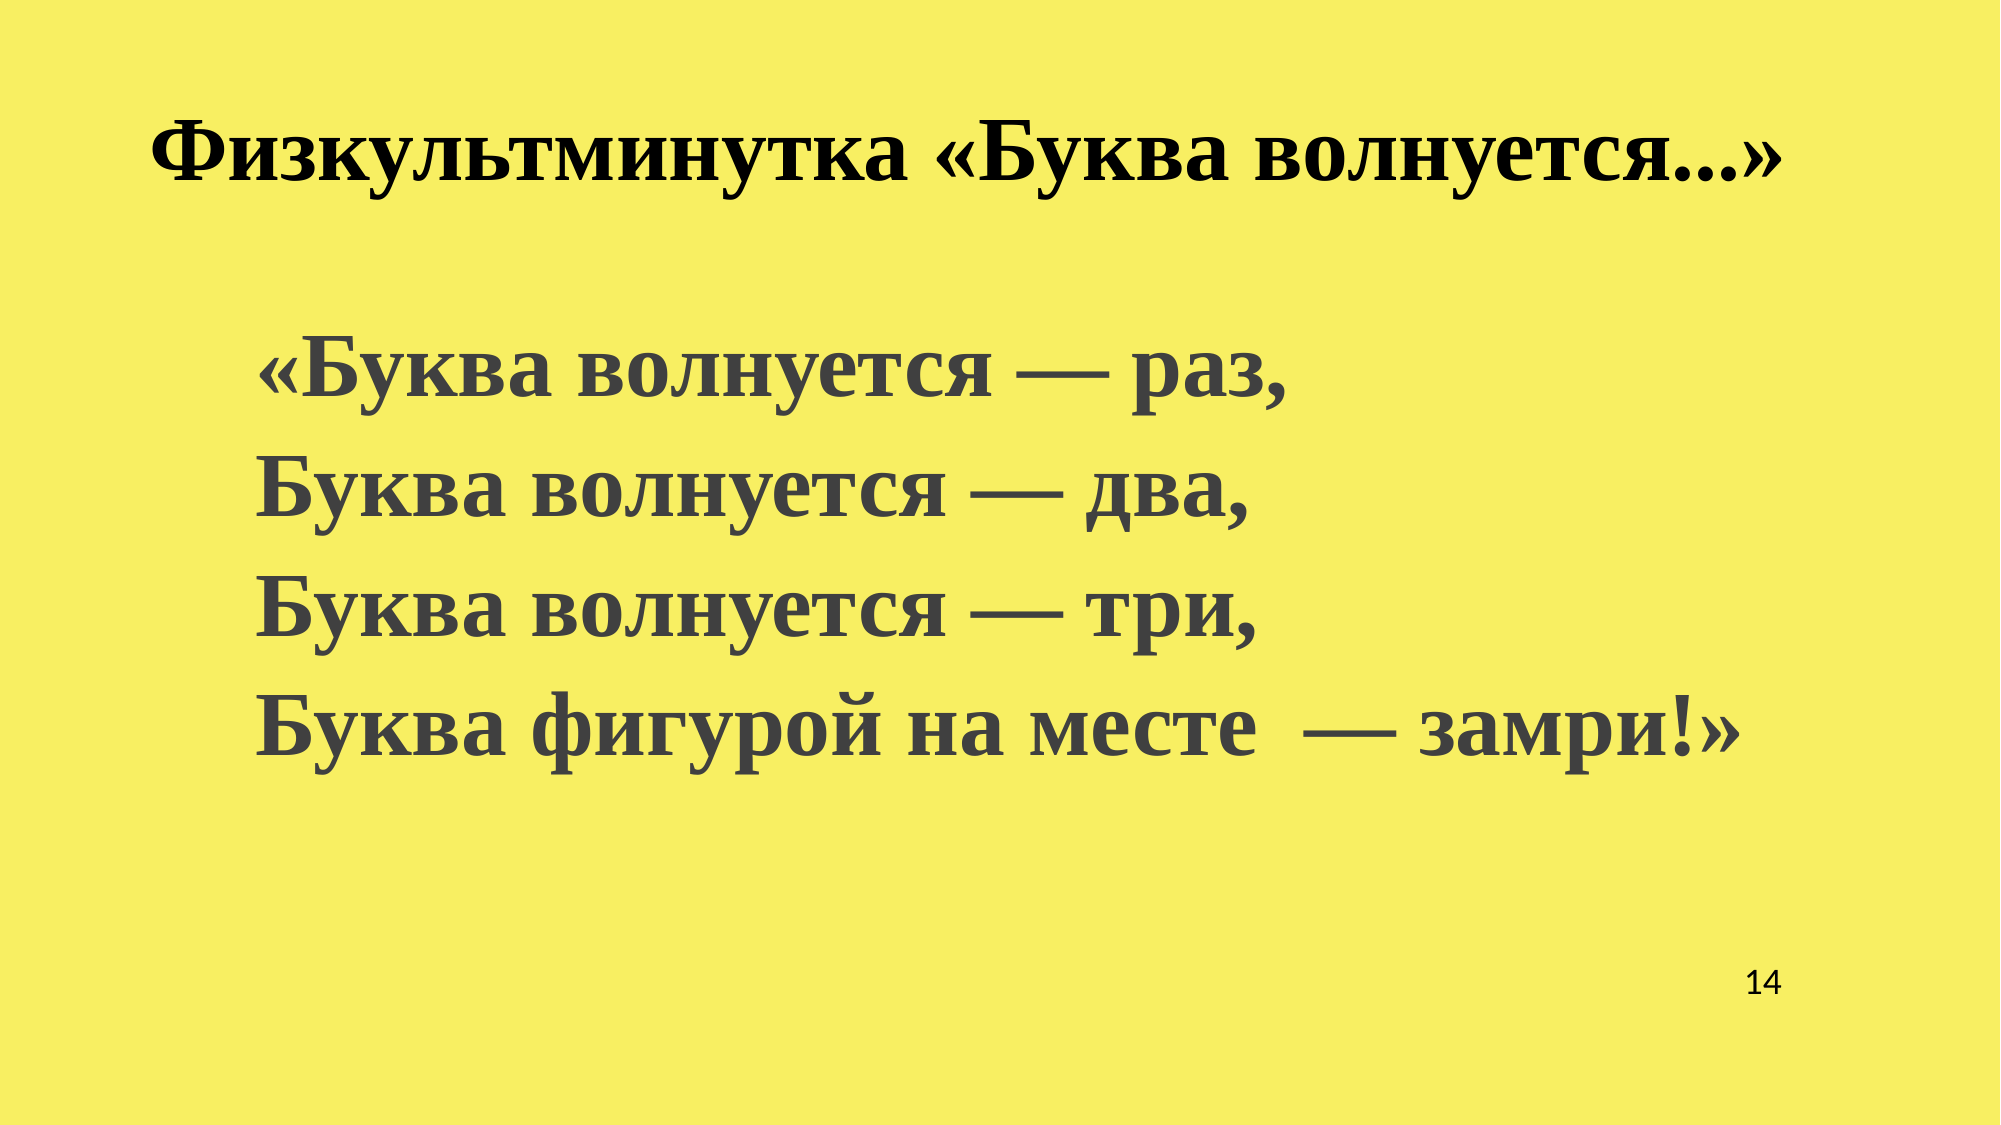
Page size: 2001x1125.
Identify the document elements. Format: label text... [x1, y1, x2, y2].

text_box 14 [1694, 949, 1832, 1009]
list «Буква волнуется — раз, Буква волнуется — два, Буква волнуется — три, Буква фигурой на месте — замри!» [240, 309, 1853, 816]
title Физкультминутка «Буква волнуется...» [106, 42, 1832, 260]
